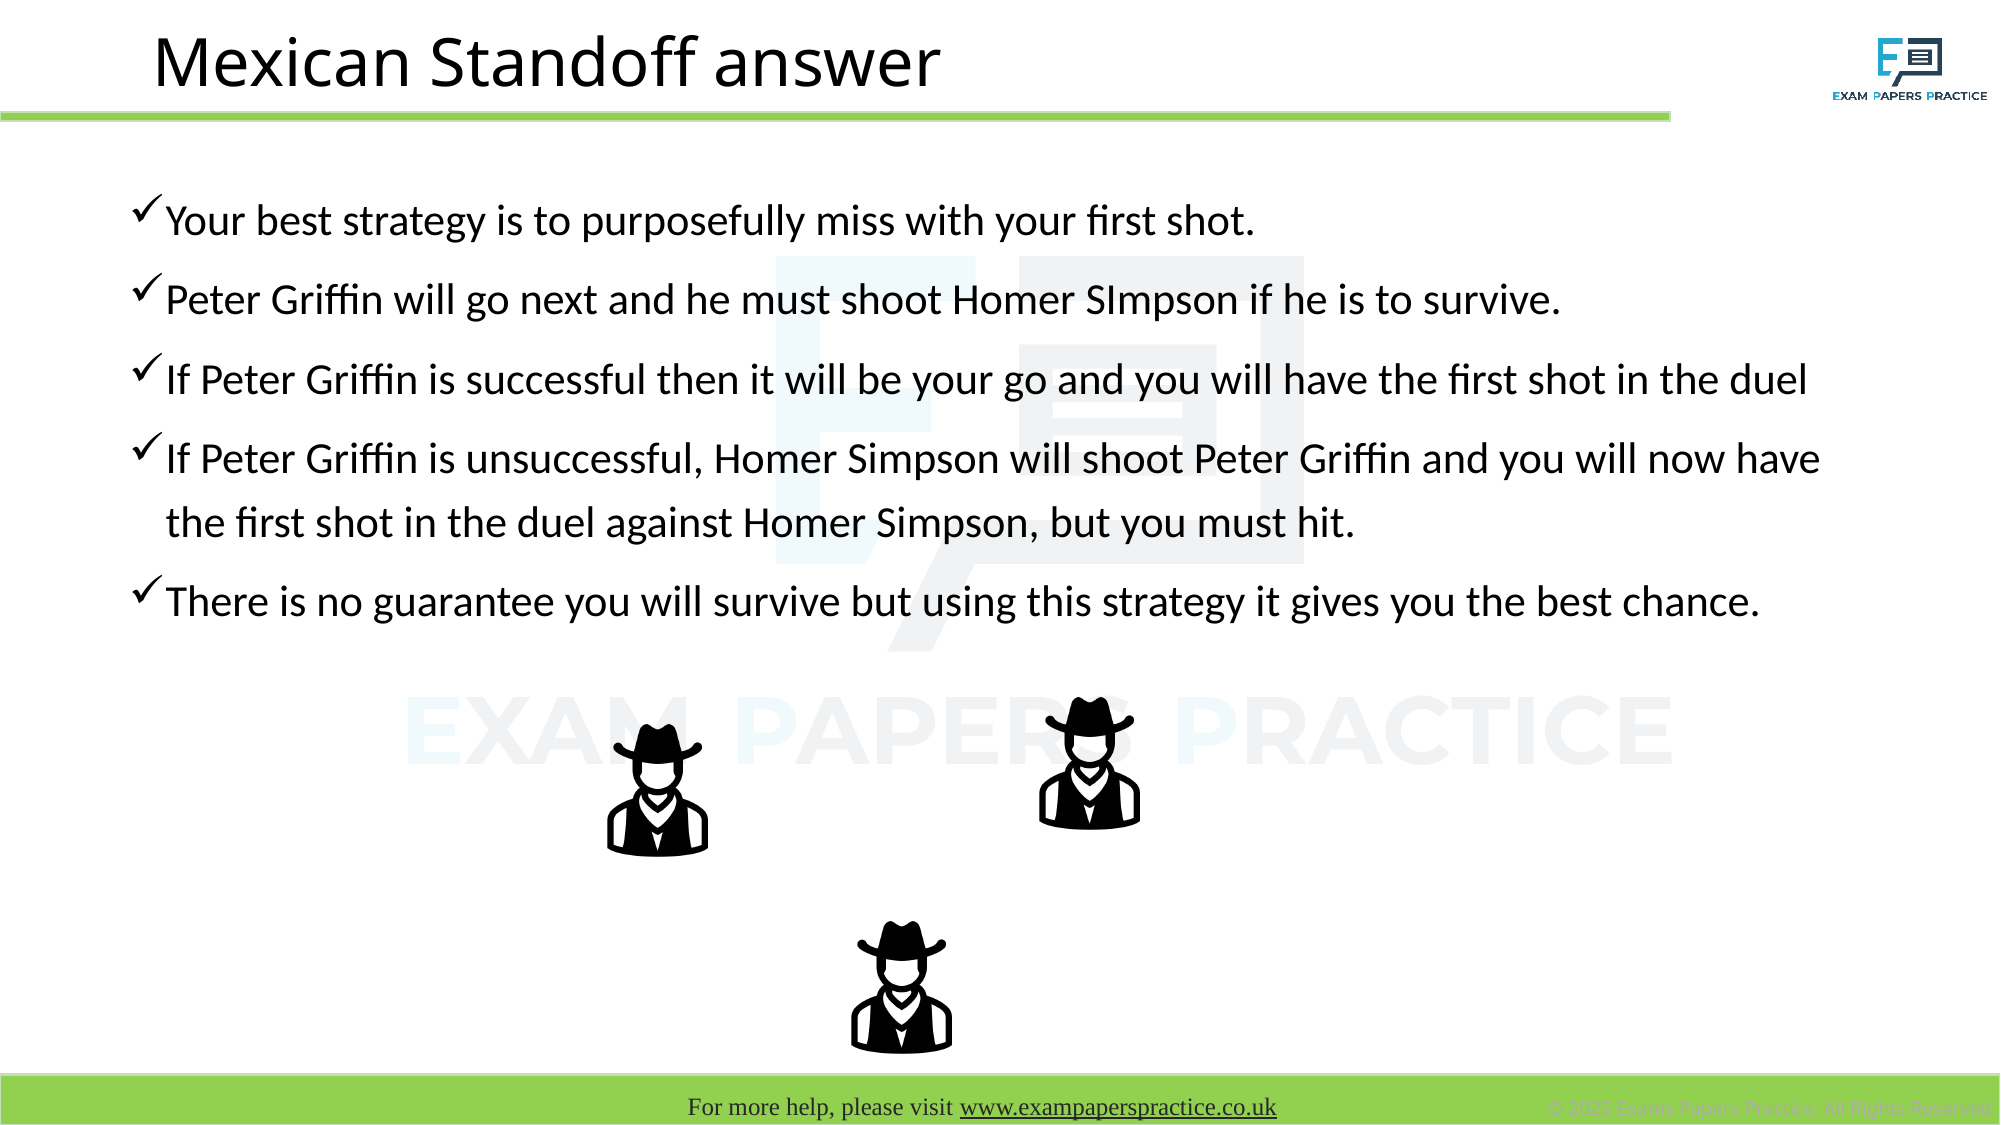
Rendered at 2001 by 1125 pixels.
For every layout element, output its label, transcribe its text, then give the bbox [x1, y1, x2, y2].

list Your best strategy is to purposefully miss with your first shot. Peter Griffin will go next and he must shoot Homer SImpson if he is to survive. If Peter Griffin is successful then it will be your go and you will have the first shot in the duel If Peter Griffin is unsuccessful, Homer Simpson will shoot Peter Griffin and you will now have the first shot in the duel against Homer Simpson, but you must hit. There is no guarantee you will survive but using this strategy it gives you the best chance. [113, 173, 1839, 664]
picture [826, 915, 977, 1066]
title Mexican Standoff answer [137, 59, 1863, 70]
picture [582, 718, 733, 869]
picture [1014, 691, 1165, 842]
